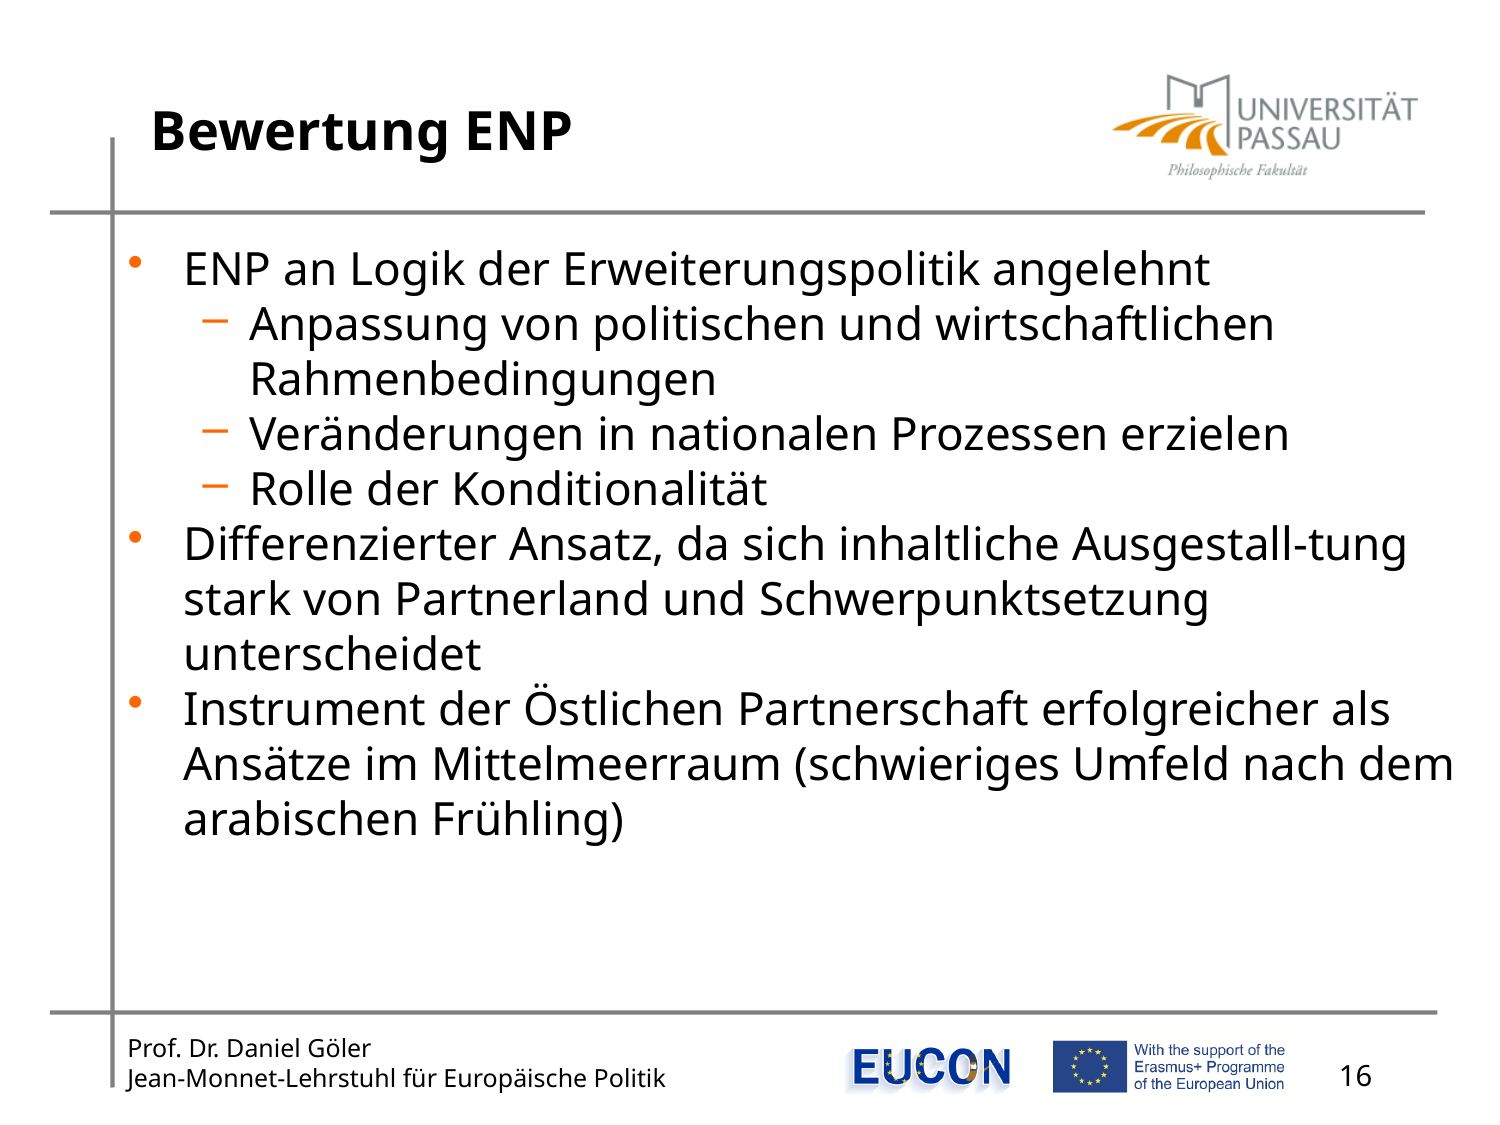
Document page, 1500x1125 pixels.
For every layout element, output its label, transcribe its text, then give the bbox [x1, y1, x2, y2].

picture [837, 1031, 1293, 1102]
slide_number 16 [1074, 1049, 1388, 1125]
title Bewertung ENP [135, 66, 1152, 192]
list ENP an Logik der Erweiterungspolitik angelehnt Anpassung von politischen und wirtschaftlichen Rahmenbedingungen Veränderungen in nationalen Prozessen erzielen Rolle der Konditionalität Differenzierter Ansatz, da sich inhaltliche Ausgestall-tung stark von Partnerland und Schwerpunktsetzung unterscheidet Instrument der Östlichen Partnerschaft erfolgreicher als Ansätze im Mittelmeerraum (schwieriges Umfeld nach dem arabischen Frühling) [112, 232, 1500, 1061]
picture [1152, 74, 1418, 180]
